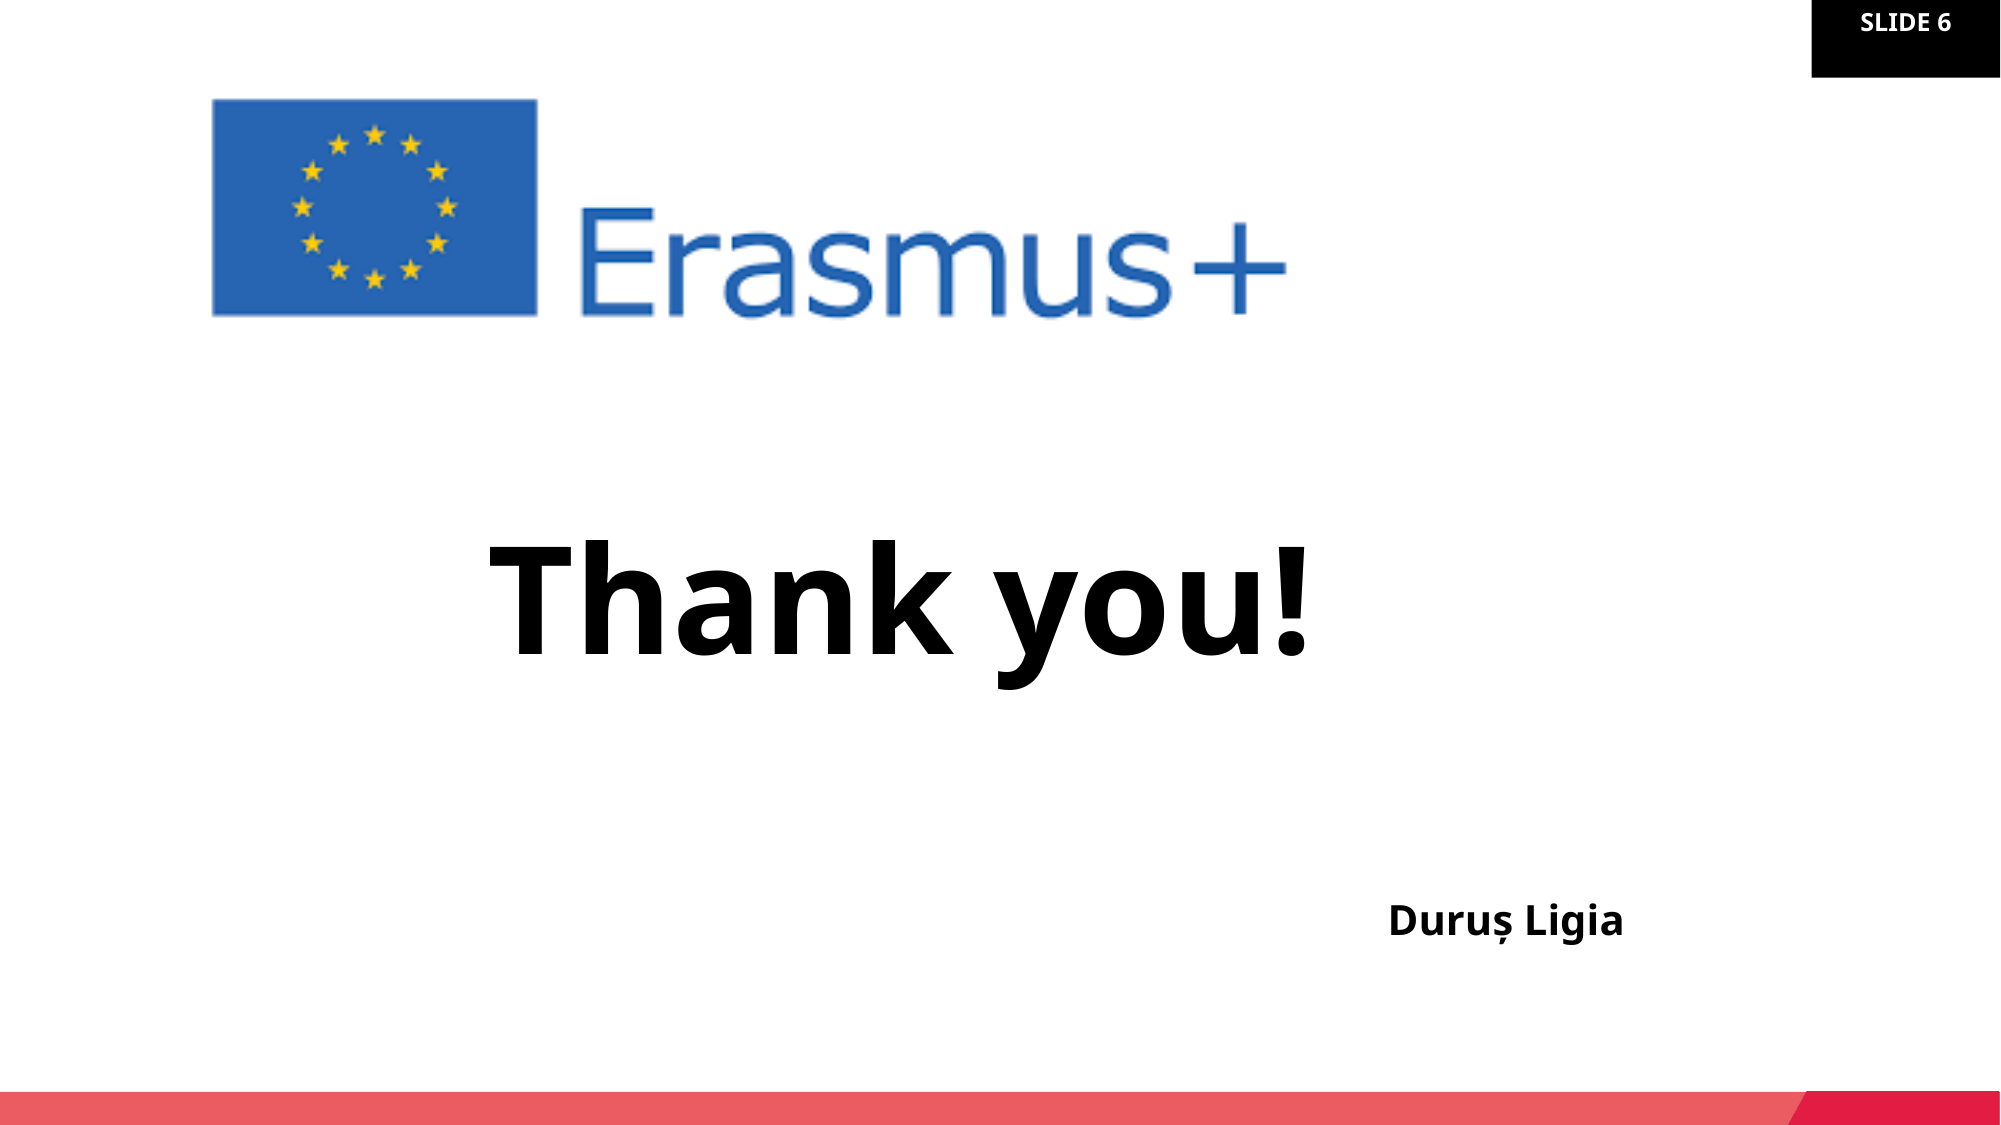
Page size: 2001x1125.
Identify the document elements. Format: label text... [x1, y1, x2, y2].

text_box Duruș Ligia [1387, 899, 1838, 975]
subtitle Thank you! [487, 525, 1500, 713]
picture [149, 37, 1351, 381]
picture [1785, 1091, 2000, 1125]
